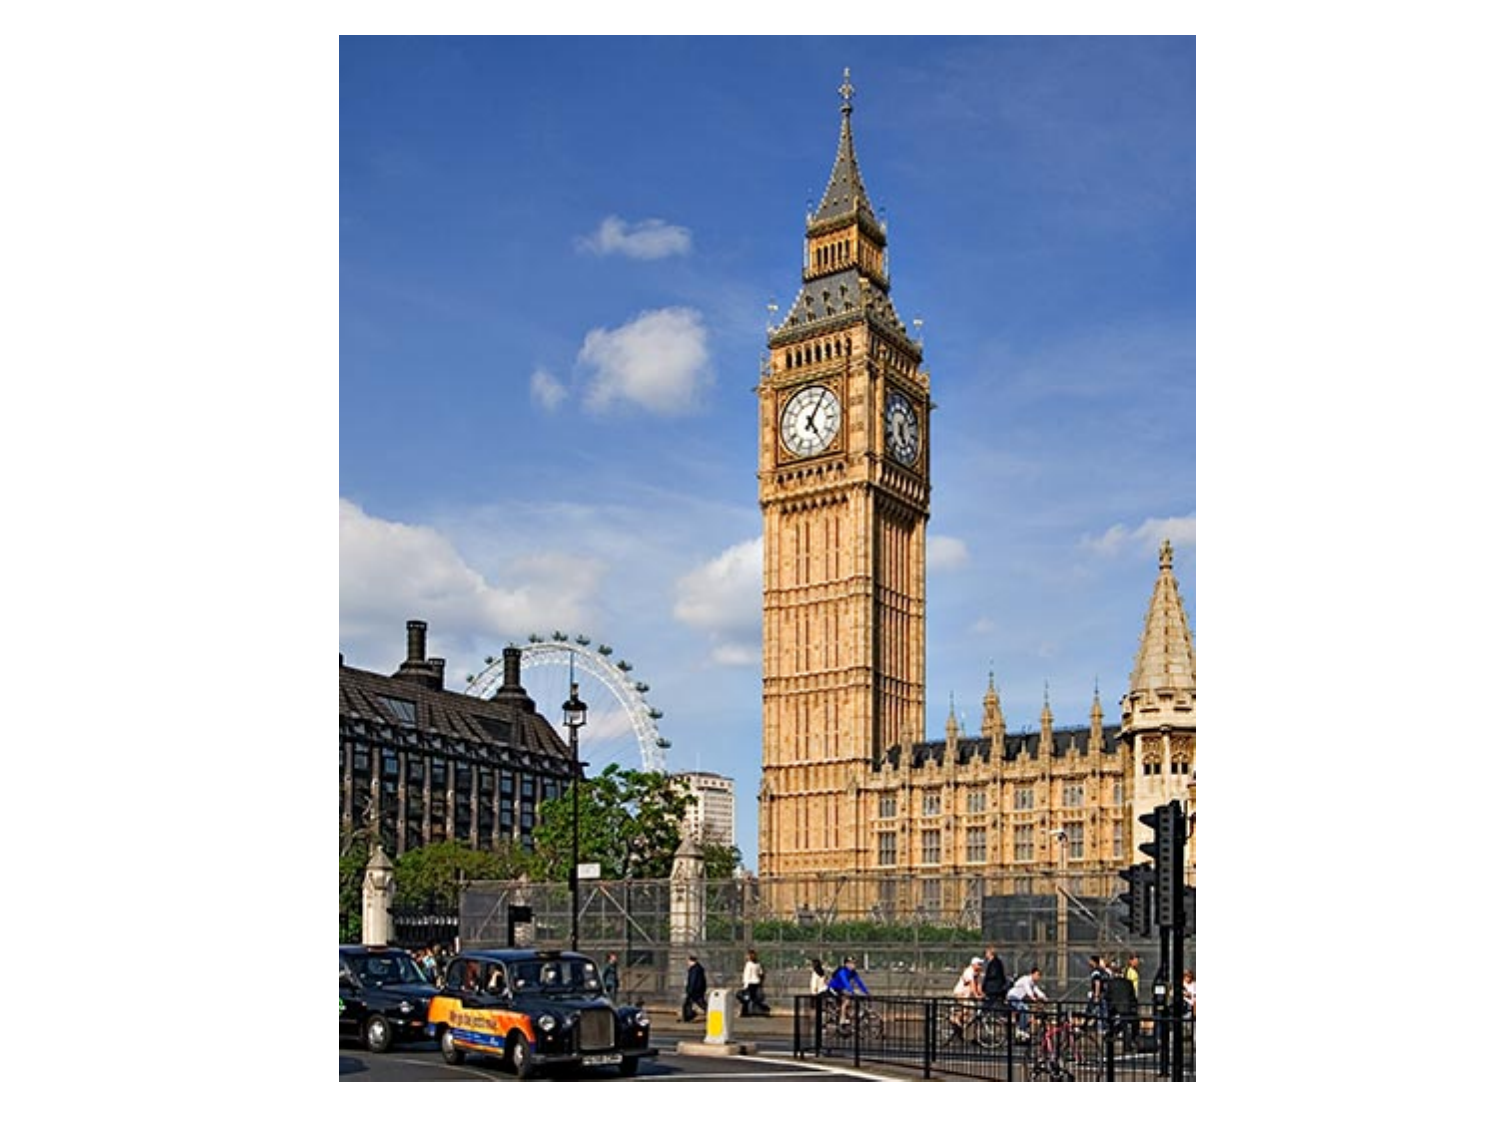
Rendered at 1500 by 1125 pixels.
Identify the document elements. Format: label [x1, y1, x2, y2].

picture [339, 34, 1196, 1083]
